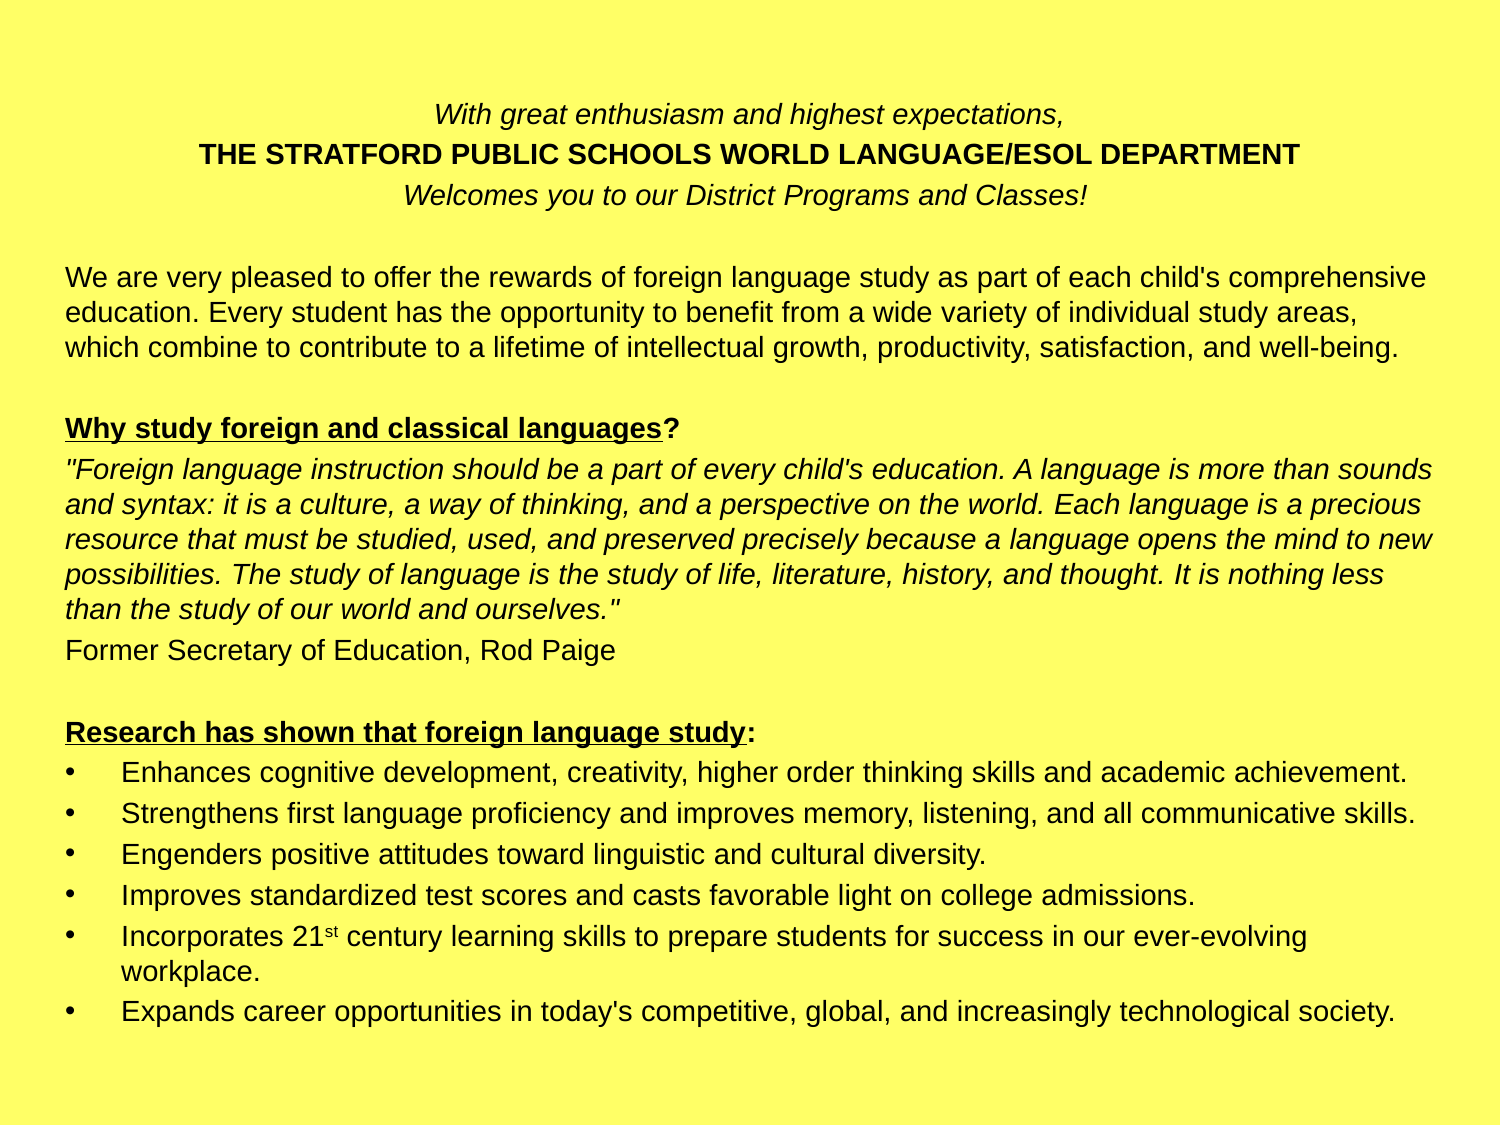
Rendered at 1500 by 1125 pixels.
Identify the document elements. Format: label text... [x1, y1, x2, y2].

list With great enthusiasm and highest expectations, THE STRATFORD PUBLIC SCHOOLS WORLD LANGUAGE/ESOL DEPARTMENT Welcomes you to our District Programs and Classes! We are very pleased to offer the rewards of foreign language study as part of each child's comprehensive education. Every student has the opportunity to benefit from a wide variety of individual study areas, which combine to contribute to a lifetime of intellectual growth, productivity, satisfaction, and well-being. Why study foreign and classical languages? "Foreign language instruction should be a part of every child's education. A language is more than sounds and syntax: it is a culture, a way of thinking, and a perspective on the world. Each language is a precious resource that must be studied, used, and preserved precisely because a language opens the mind to new possibilities. The study of language is the study of life, literature, history, and thought. It is nothing less than the study of our world and ourselves." Former Secretary of Education, Rod Paige Research has shown that foreign language study: Enhances cognitive development, creativity, higher order thinking skills and academic achievement. Strengthens first language proficiency and improves memory, listening, and all communicative skills. Engenders positive attitudes toward linguistic and cultural diversity. Improves standardized test scores and casts favorable light on college admissions. Incorporates 21st century learning skills to prepare students for success in our ever-evolving workplace. Expands career opportunities in today's competitive, global, and increasingly technological society. [50, 87, 1450, 913]
